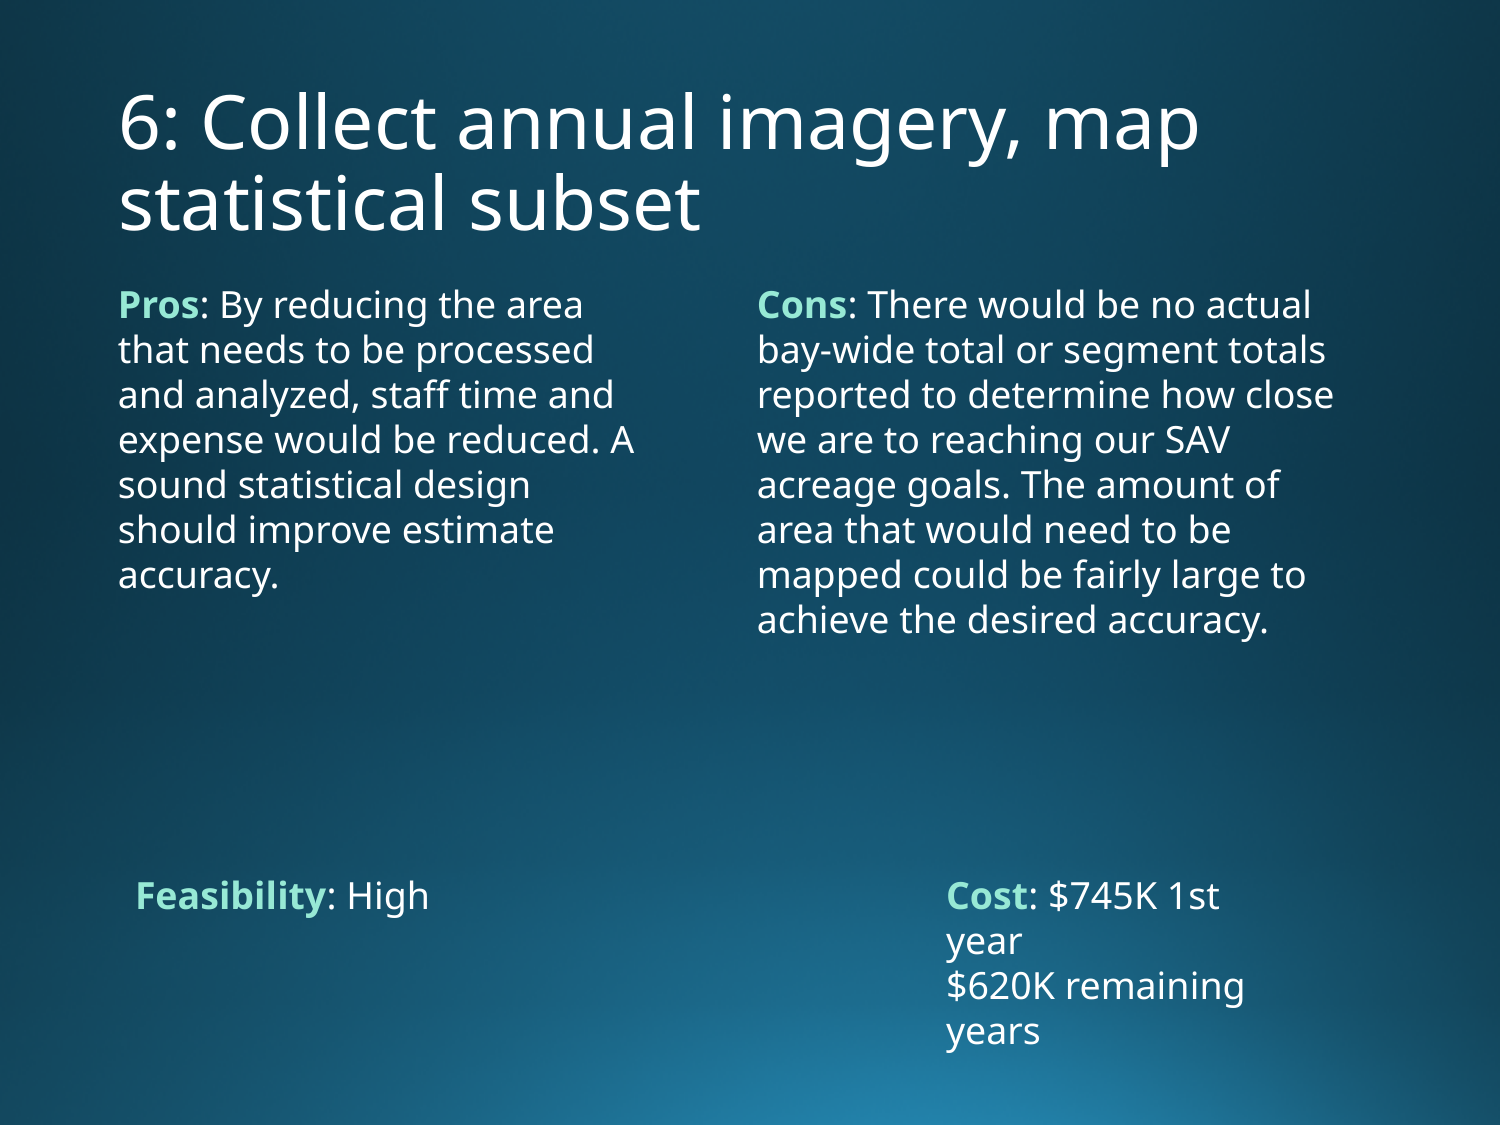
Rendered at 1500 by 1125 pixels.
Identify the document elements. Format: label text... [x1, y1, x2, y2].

text_box Feasibility: High [120, 864, 785, 925]
text_box Cost: $745K 1st year $620K remaining years [931, 864, 1318, 1060]
text_box Cons: There would be no actual bay-wide total or segment totals reported to determine how close we are to reaching our SAV acreage goals. The amount of area that would need to be mapped could be fairly large to achieve the desired accuracy. [742, 273, 1374, 649]
picture [0, 0, 1500, 1125]
text_box Pros: By reducing the area that needs to be processed and analyzed, staff time and expense would be reduced. A sound statistical design should improve estimate accuracy. [103, 273, 663, 604]
title 6: Collect annual imagery, map statistical subset [103, 56, 1397, 275]
